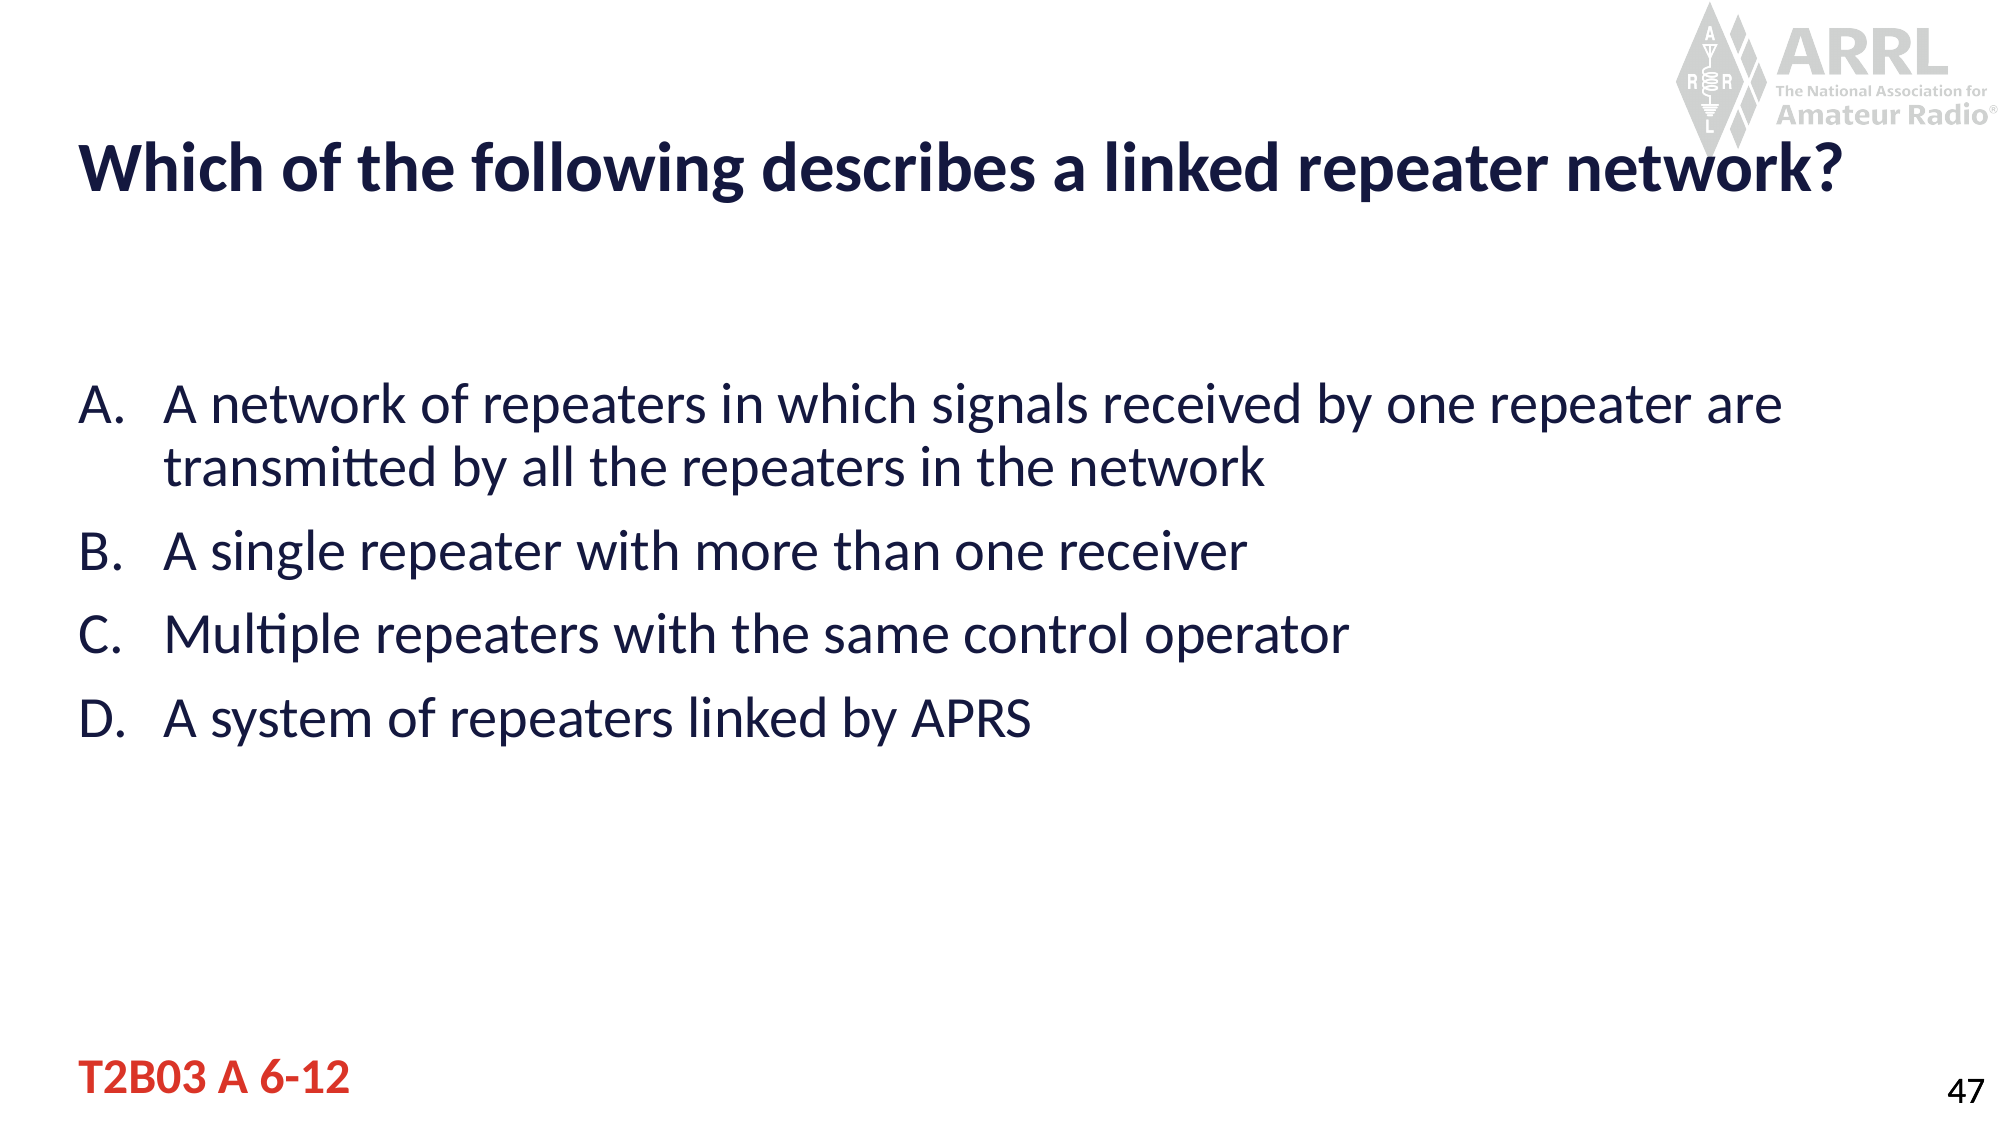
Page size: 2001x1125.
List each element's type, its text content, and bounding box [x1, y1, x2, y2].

list A network of repeaters in which signals received by one repeater are transmitted by all the repeaters in the network A single repeater with more than one receiver Multiple repeaters with the same control operator A system of repeaters linked by APRS [63, 365, 1863, 989]
picture [1674, 0, 2000, 164]
text_box T2B03 A 6-12 [63, 1036, 921, 1112]
title Which of the following describes a linked repeater network? [63, 59, 1863, 278]
